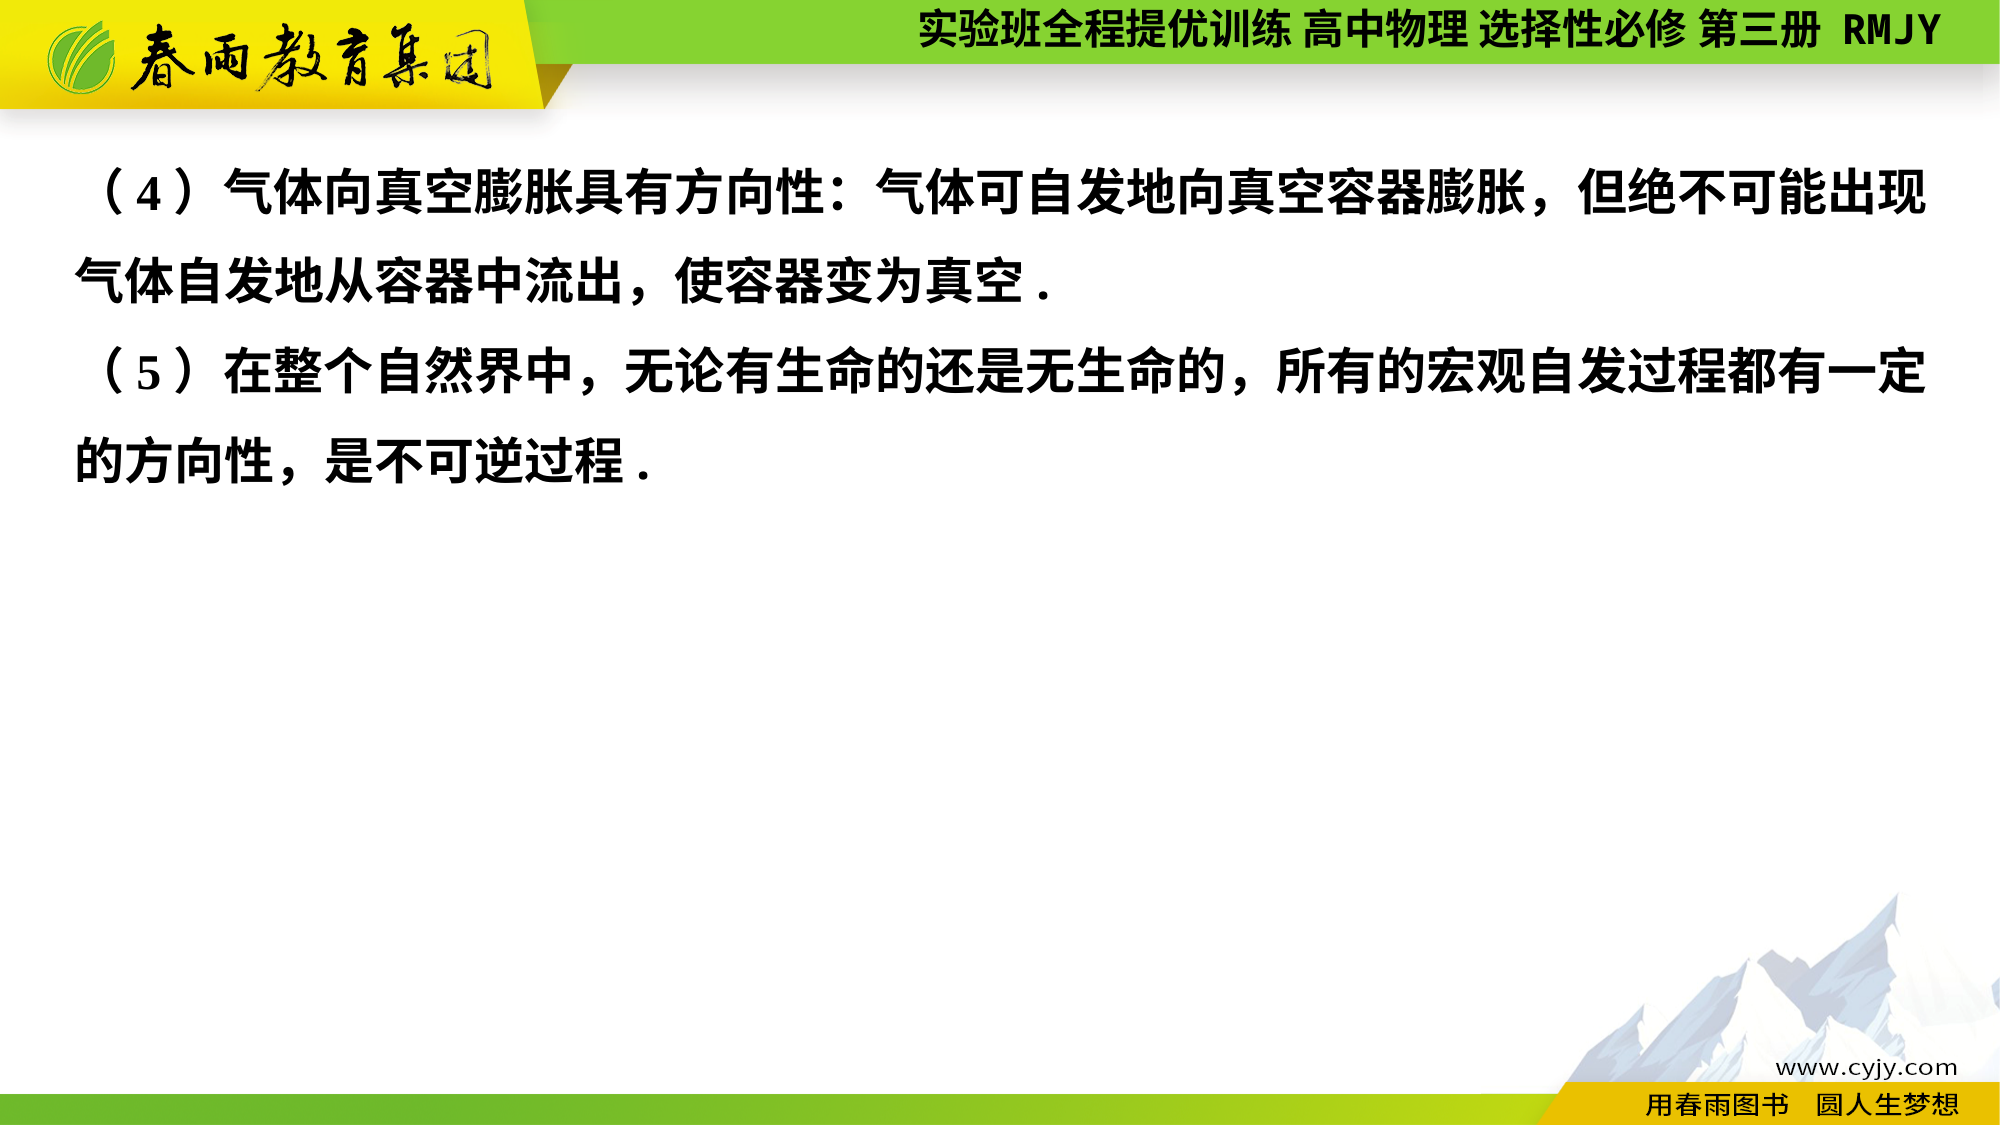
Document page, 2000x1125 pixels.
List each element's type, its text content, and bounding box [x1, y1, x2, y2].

list （4）气体向真空膨胀具有方向性：气体可自发地向真空容器膨胀，但绝不可能出现气体自发地从容器中流出，使容器变为真空. （5）在整个自然界中，无论有生命的还是无生命的，所有的宏观自发过程都有一定的方向性，是不可逆过程. [59, 122, 1944, 490]
picture [0, 0, 2000, 1125]
